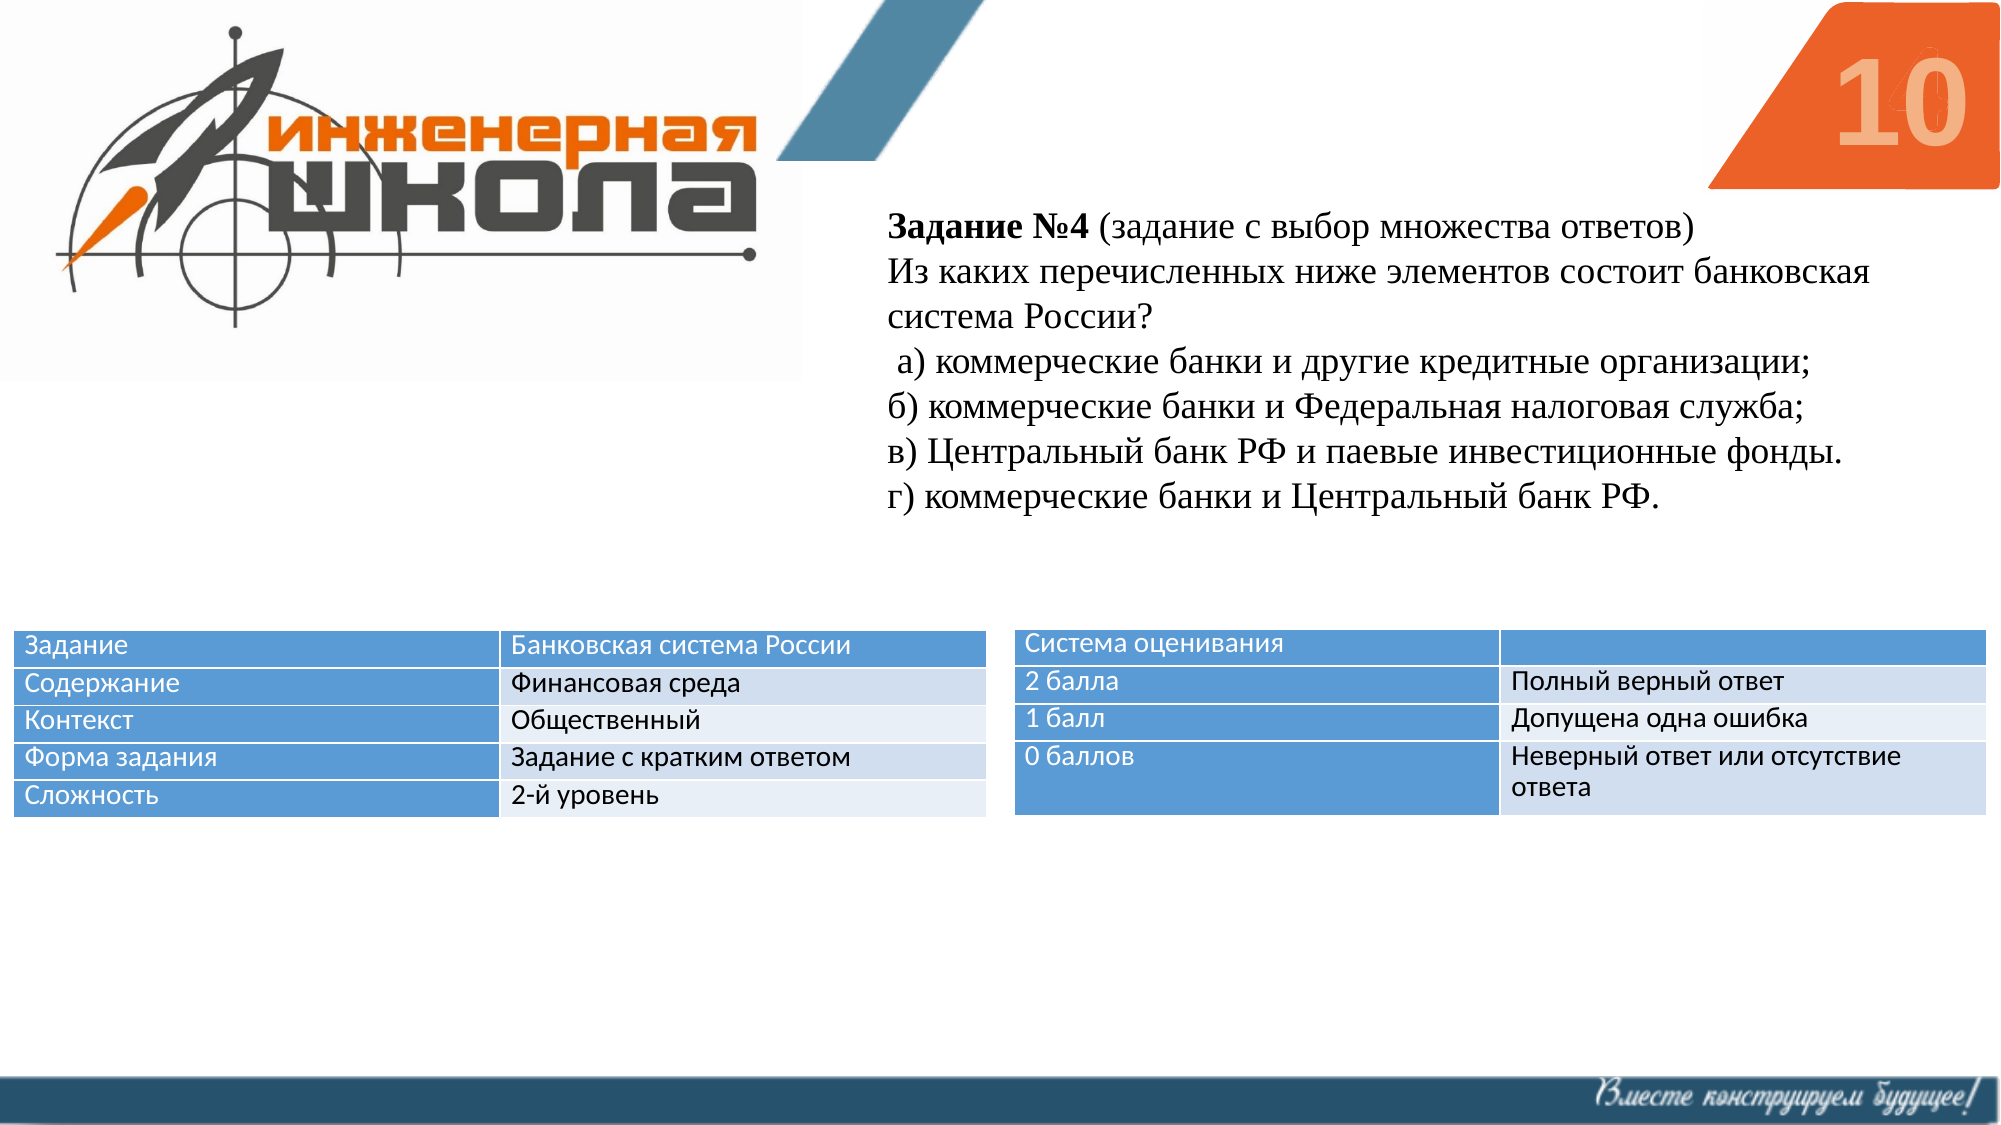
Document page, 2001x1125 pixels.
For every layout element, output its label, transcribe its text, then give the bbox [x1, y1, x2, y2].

table_header [1501, 630, 1986, 665]
picture [0, 0, 987, 382]
table_cell 2-й уровень [501, 781, 986, 817]
table_cell Допущена одна ошибка [1501, 705, 1986, 740]
table_cell Полный верный ответ [1501, 667, 1986, 703]
table_cell Форма задания [14, 744, 499, 779]
table_cell Задание с кратким ответом [501, 744, 986, 779]
table_header Банковская система России [501, 631, 986, 667]
picture [1702, 0, 2000, 194]
table_cell 0 баллов [1015, 742, 1499, 815]
table_cell Неверный ответ или отсутствие ответа [1501, 742, 1986, 815]
table_cell 1 балл [1015, 705, 1499, 740]
table_header Задание [14, 631, 499, 667]
table_cell Содержание [14, 669, 499, 705]
table_cell Общественный [501, 706, 986, 742]
table_header Система оценивания [1015, 630, 1499, 665]
table_cell 2 балла [1015, 667, 1499, 703]
picture [0, 1076, 2000, 1125]
table_cell Финансовая среда [501, 669, 986, 705]
table_cell Сложность [14, 781, 499, 817]
text_box Задание №4 (задание с выбор множества ответов) Из каких перечисленных ниже элементов состоит банковская система России? а) коммерческие банки и другие кредитные организации; б) коммерческие банки и Федеральная налоговая служба; в) Центральный банк РФ и паевые инвестиционные фонды. г) коммерческие банки и Центральный банк РФ. [872, 193, 1988, 569]
table_cell Контекст [14, 706, 499, 742]
